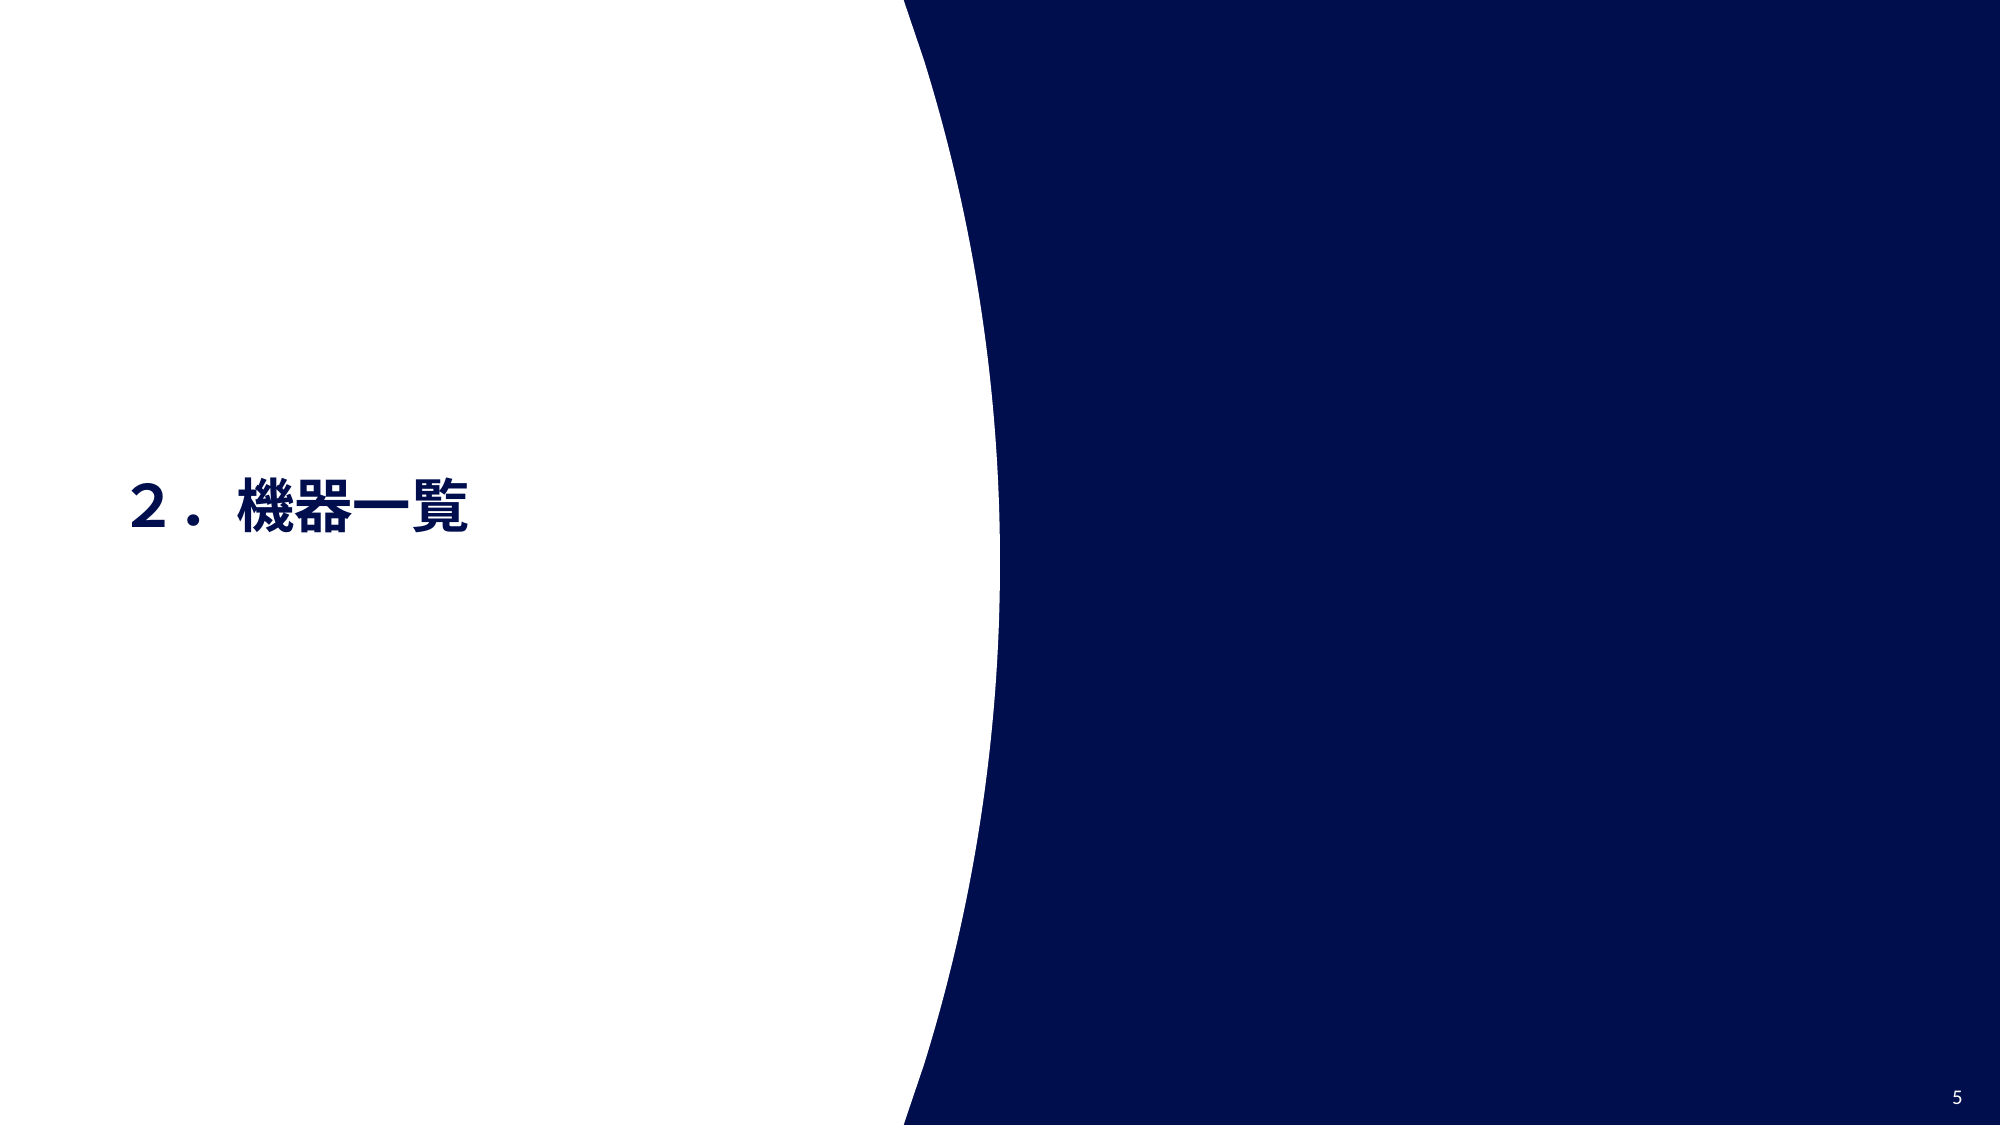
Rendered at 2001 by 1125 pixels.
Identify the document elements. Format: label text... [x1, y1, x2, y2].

title ２．機器一覧 [119, 468, 977, 657]
